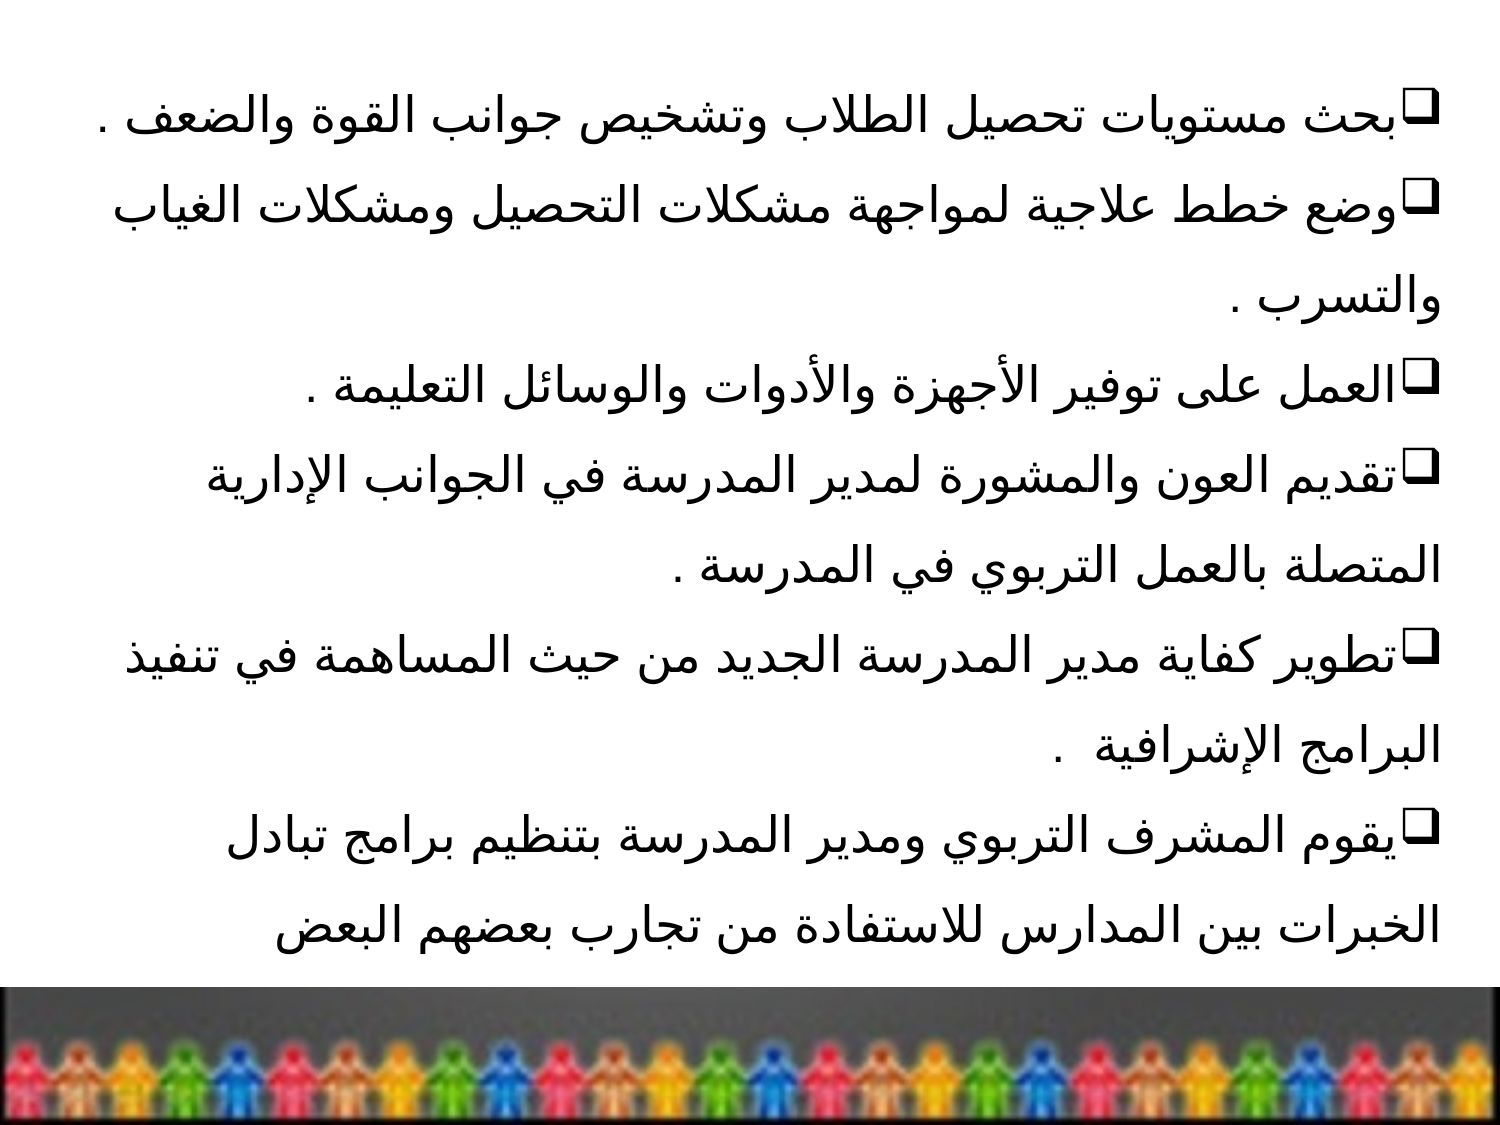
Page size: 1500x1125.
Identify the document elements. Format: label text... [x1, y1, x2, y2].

text_box بحث مستويات تحصيل الطلاب وتشخيص جوانب القوة والضعف . وضع خطط علاجية لمواجهة مشكلات التحصيل ومشكلات الغياب والتسرب . العمل على توفير الأجهزة والأدوات والوسائل التعليمة . تقديم العون والمشورة لمدير المدرسة في الجوانب الإدارية المتصلة بالعمل التربوي في المدرسة . تطوير كفاية مدير المدرسة الجديد من حيث المساهمة في تنفيذ البرامج الإشرافية . يقوم المشرف التربوي ومدير المدرسة بتنظيم برامج تبادل الخبرات بين المدارس للاستفادة من تجارب بعضهم البعض [41, 45, 1459, 961]
picture [0, 987, 1500, 1125]
